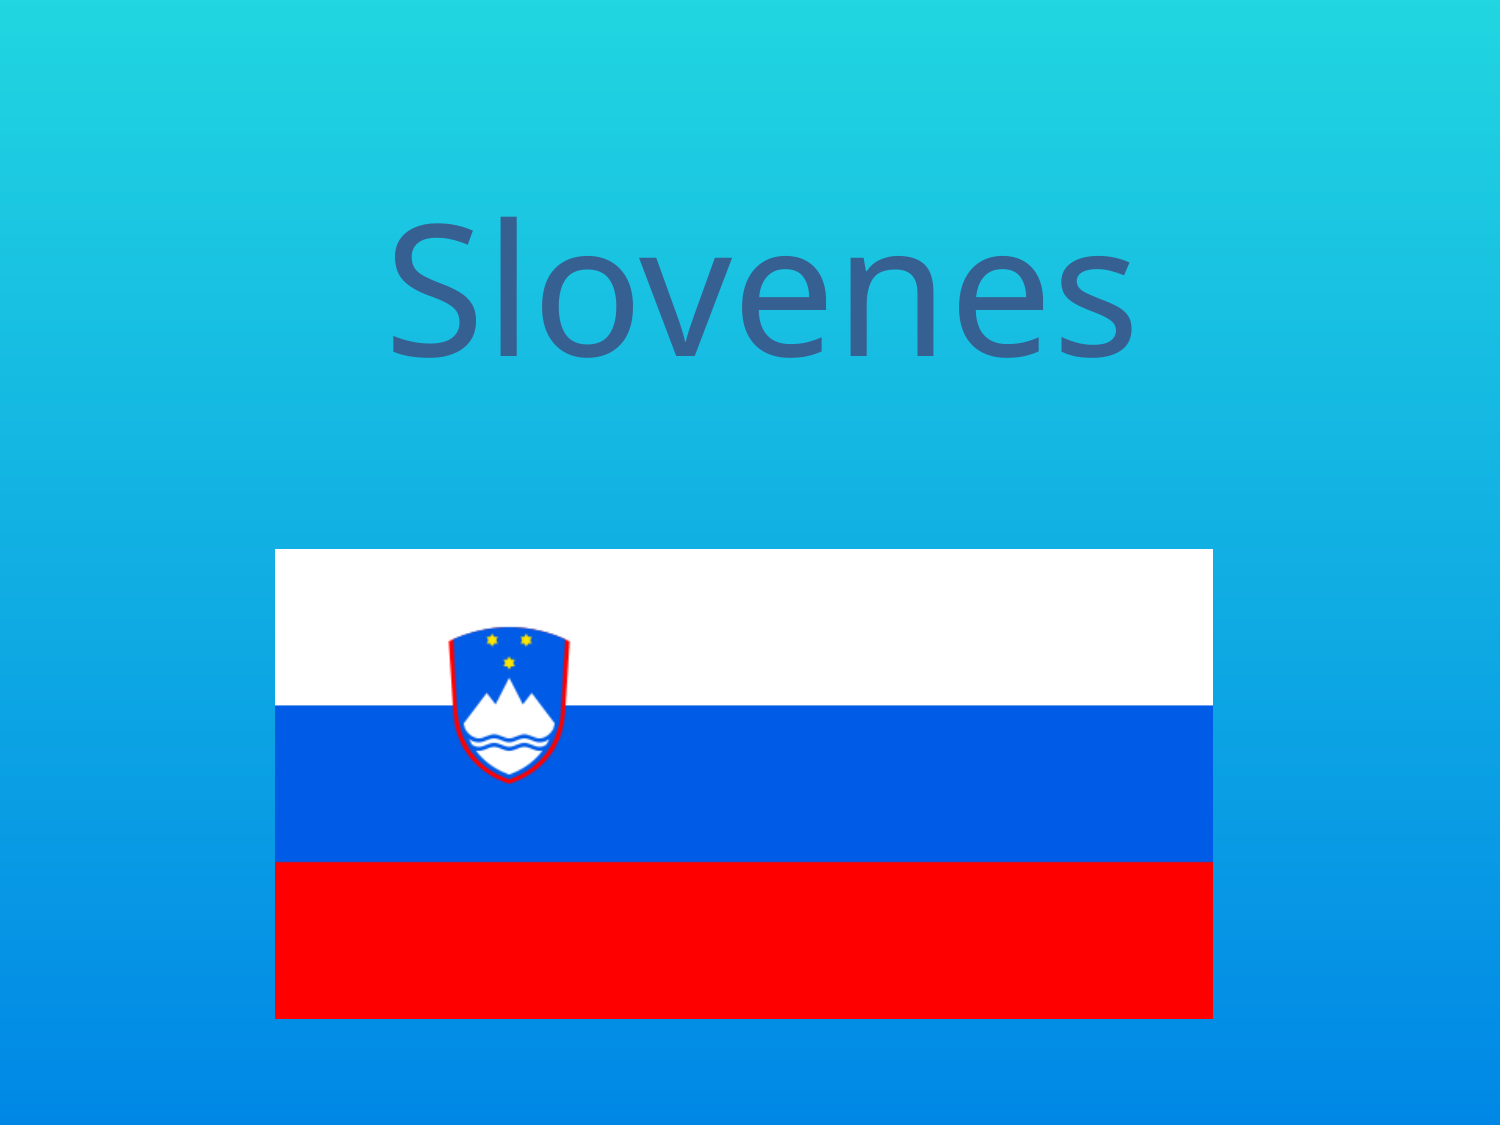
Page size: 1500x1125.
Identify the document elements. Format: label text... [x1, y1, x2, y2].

picture [274, 550, 1213, 1019]
title Slovenes [125, 162, 1400, 404]
